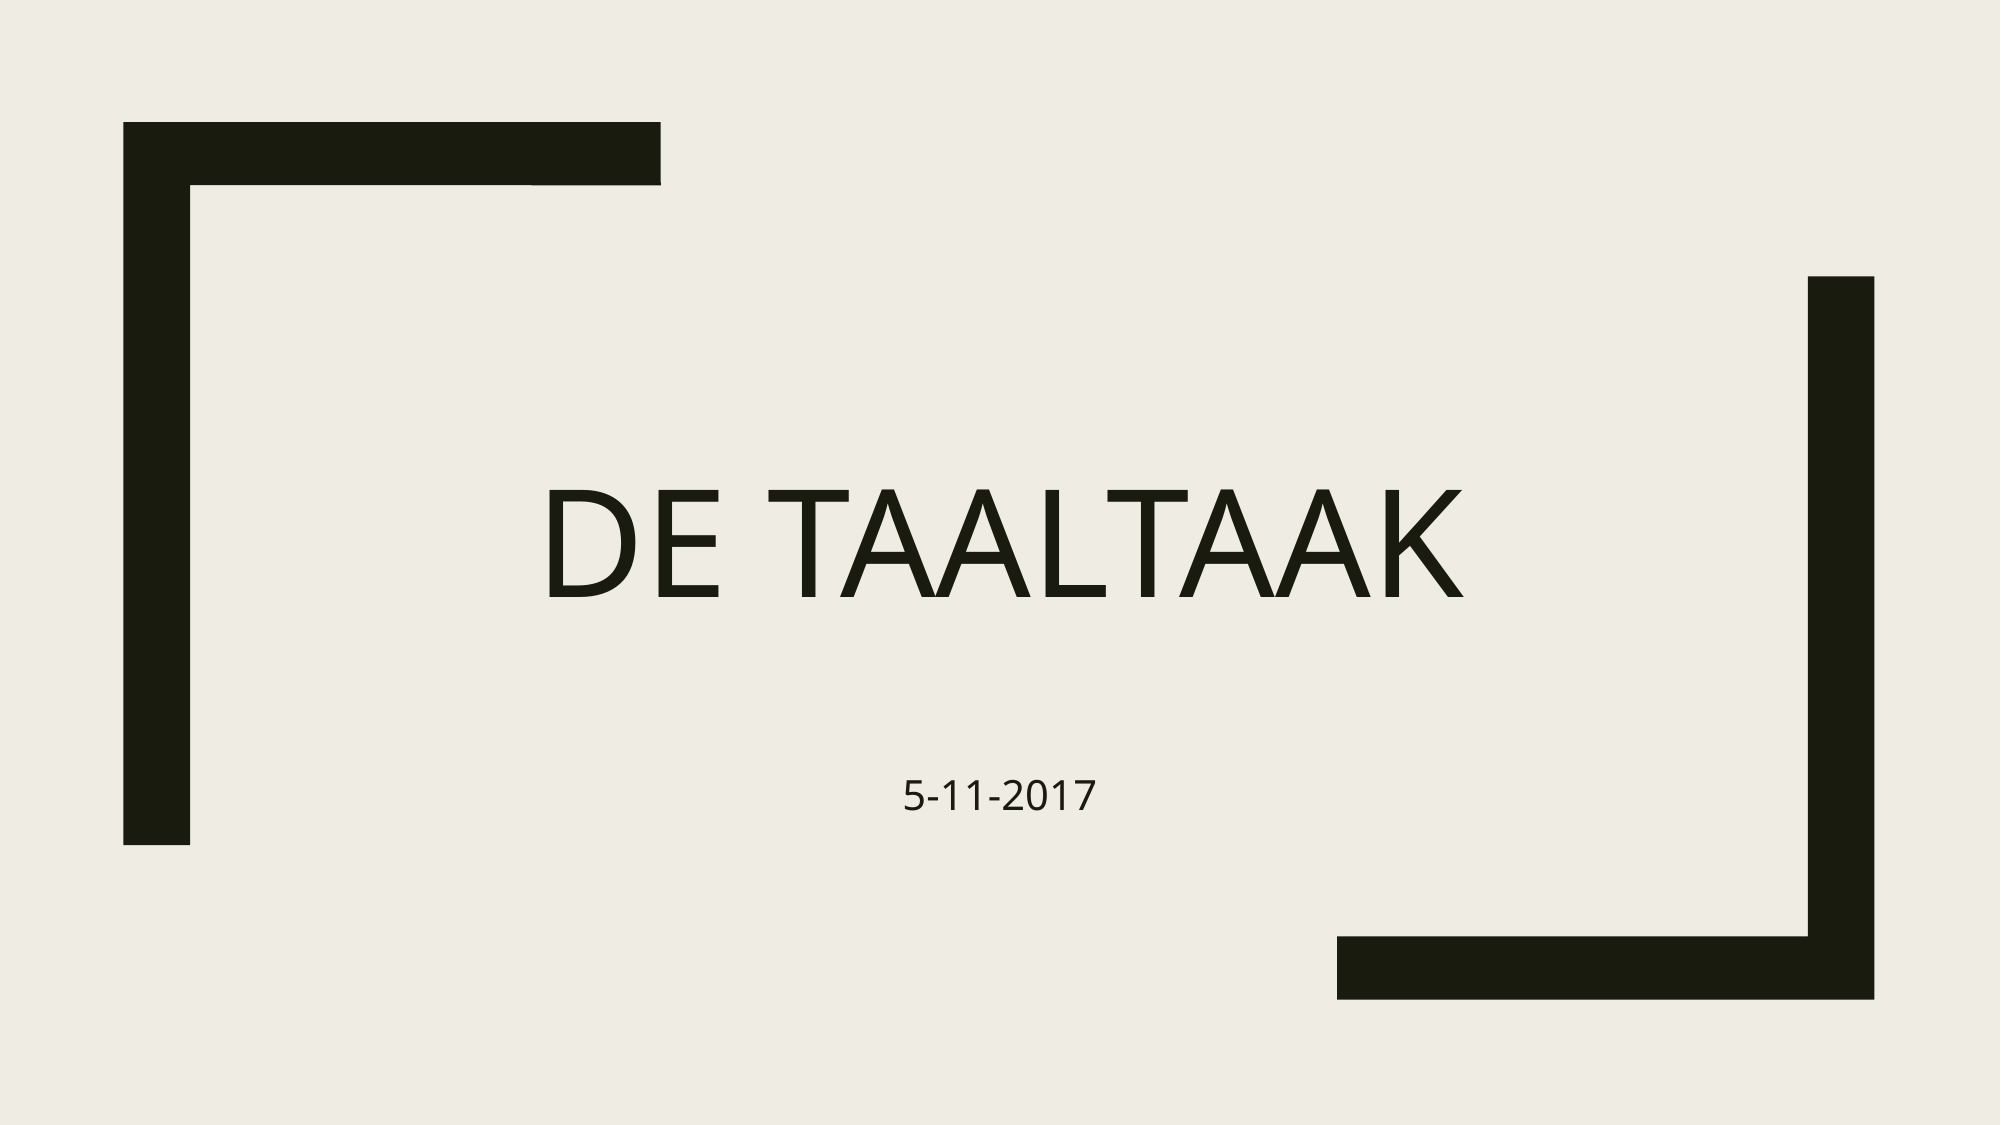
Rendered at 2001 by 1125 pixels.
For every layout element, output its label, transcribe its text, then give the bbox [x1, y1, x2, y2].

title De taaltaak [314, 293, 1686, 638]
subtitle 5-11-2017 [439, 649, 1561, 828]
